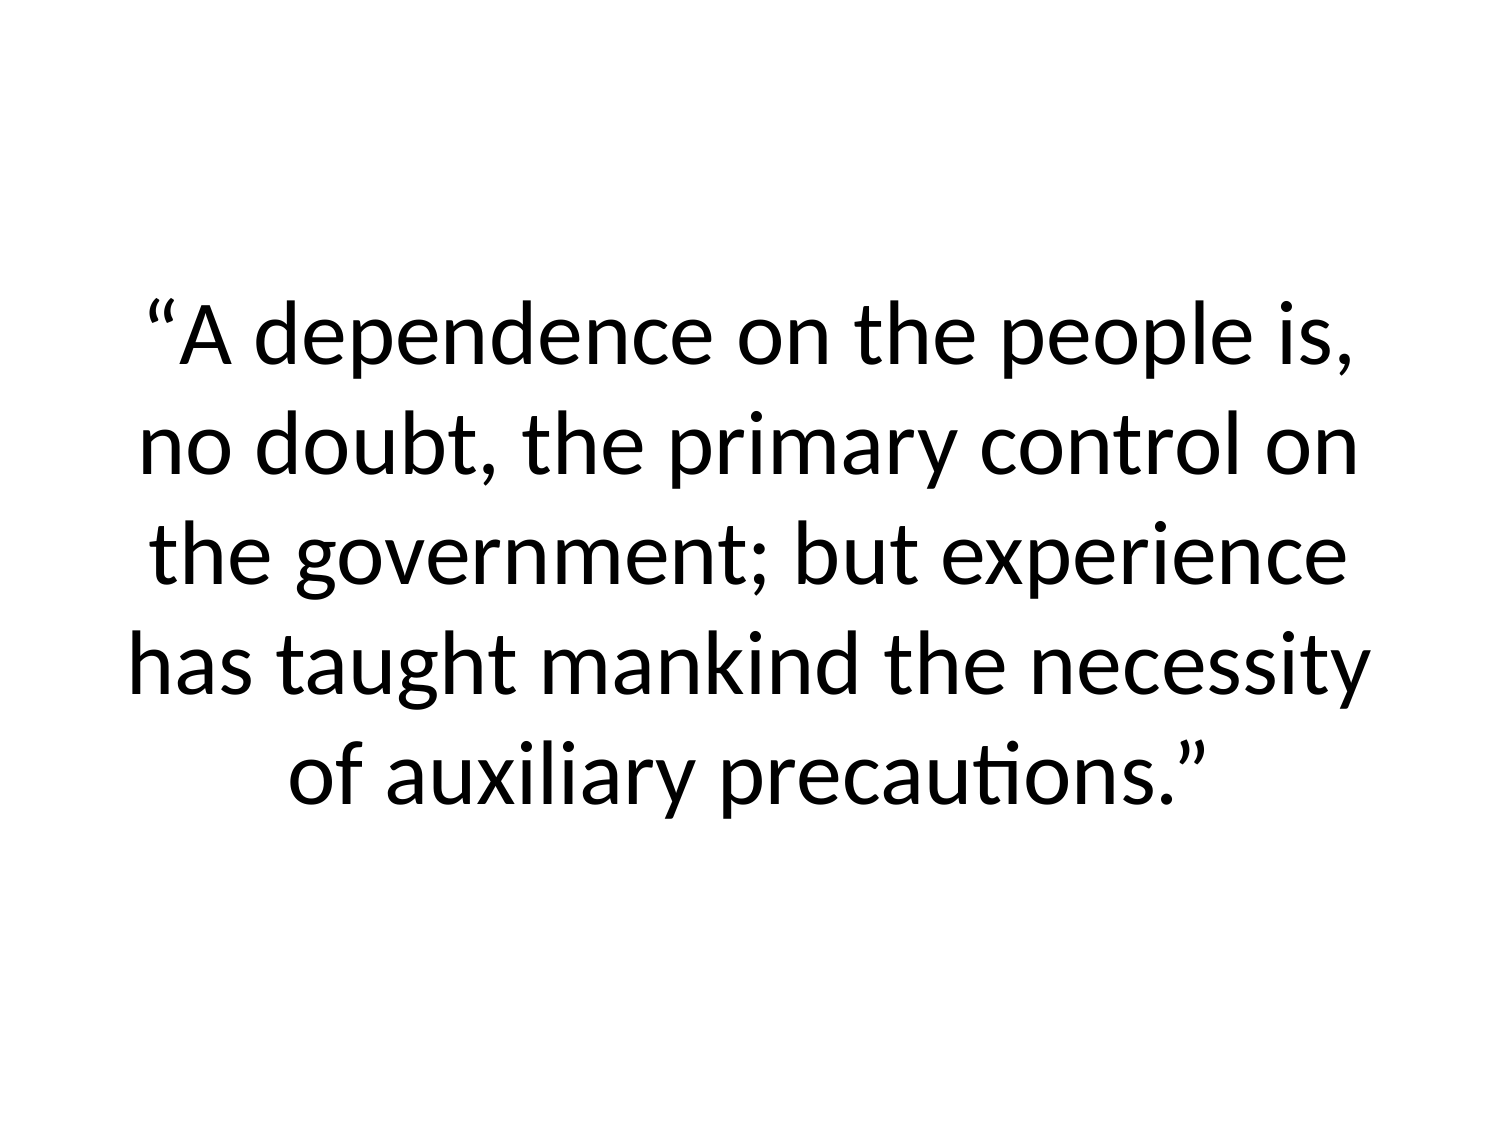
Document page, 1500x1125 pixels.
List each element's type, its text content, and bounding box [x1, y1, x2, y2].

title “A dependence on the people is, no doubt, the primary control on the government; but experience has taught mankind the necessity of auxiliary precautions.” [74, 44, 1426, 1051]
